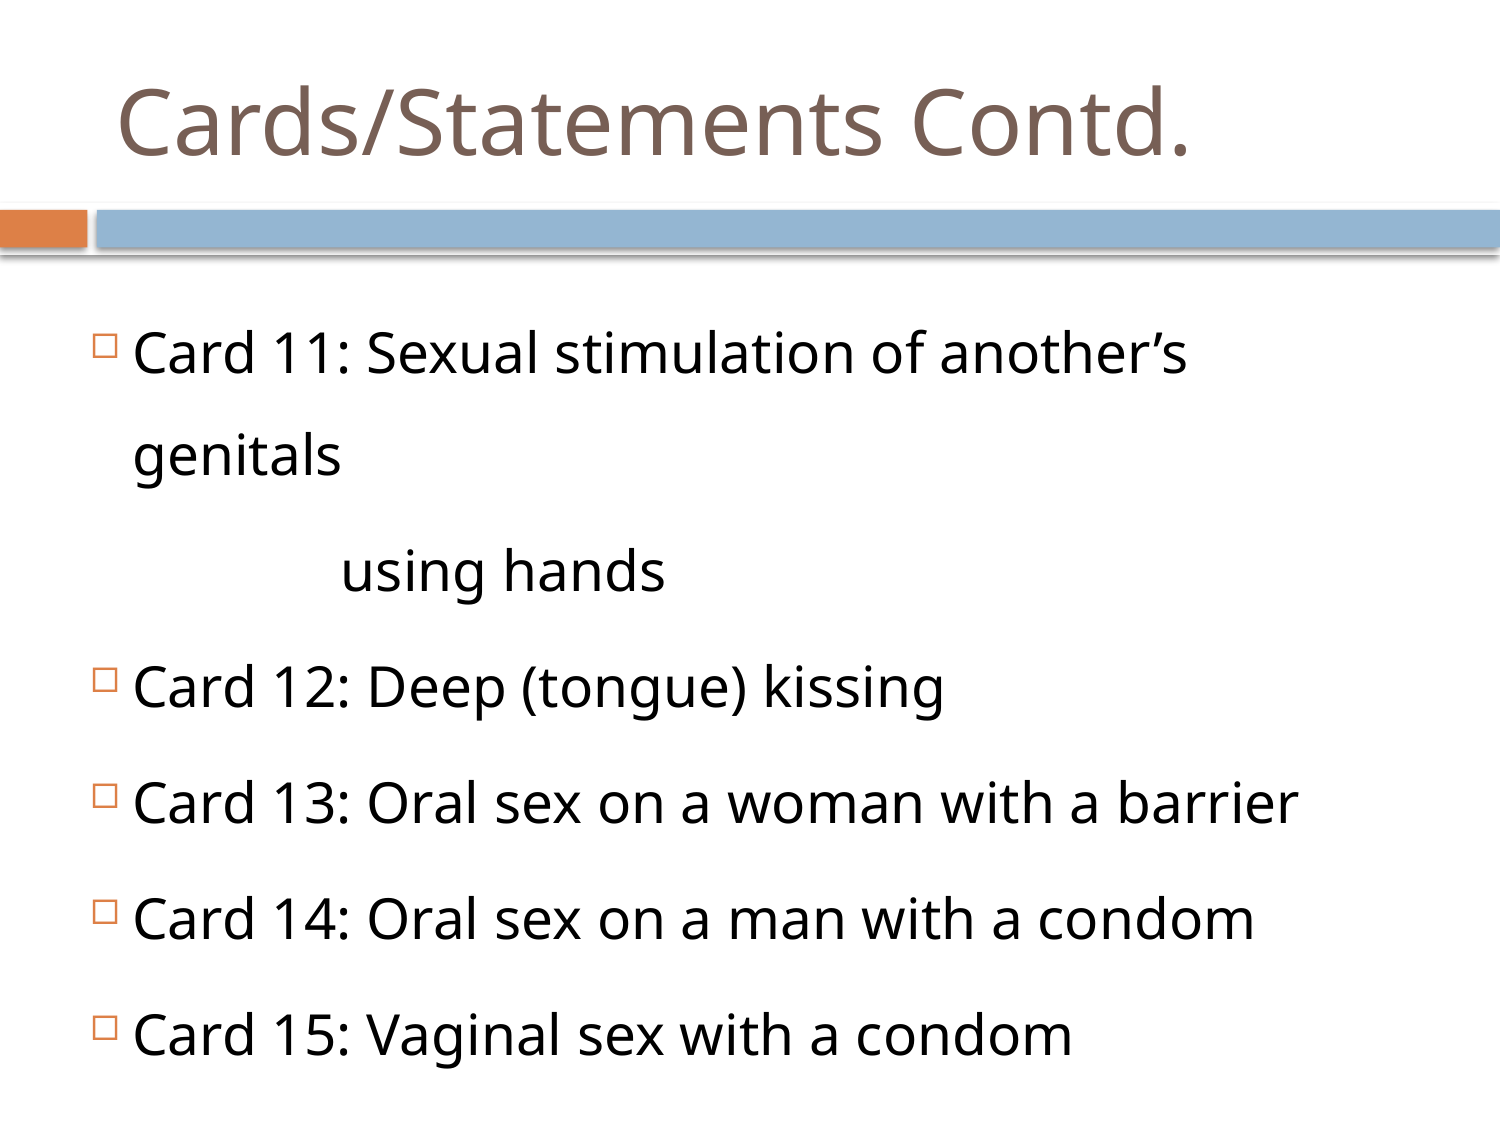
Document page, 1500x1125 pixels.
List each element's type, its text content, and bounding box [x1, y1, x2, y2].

list Card 11: Sexual stimulation of another’s genitals using hands Card 12: Deep (tongue) kissing Card 13: Oral sex on a woman with a barrier Card 14: Oral sex on a man with a condom Card 15: Vaginal sex with a condom [74, 274, 1413, 1076]
title Cards/Statements Contd. [100, 37, 1439, 201]
